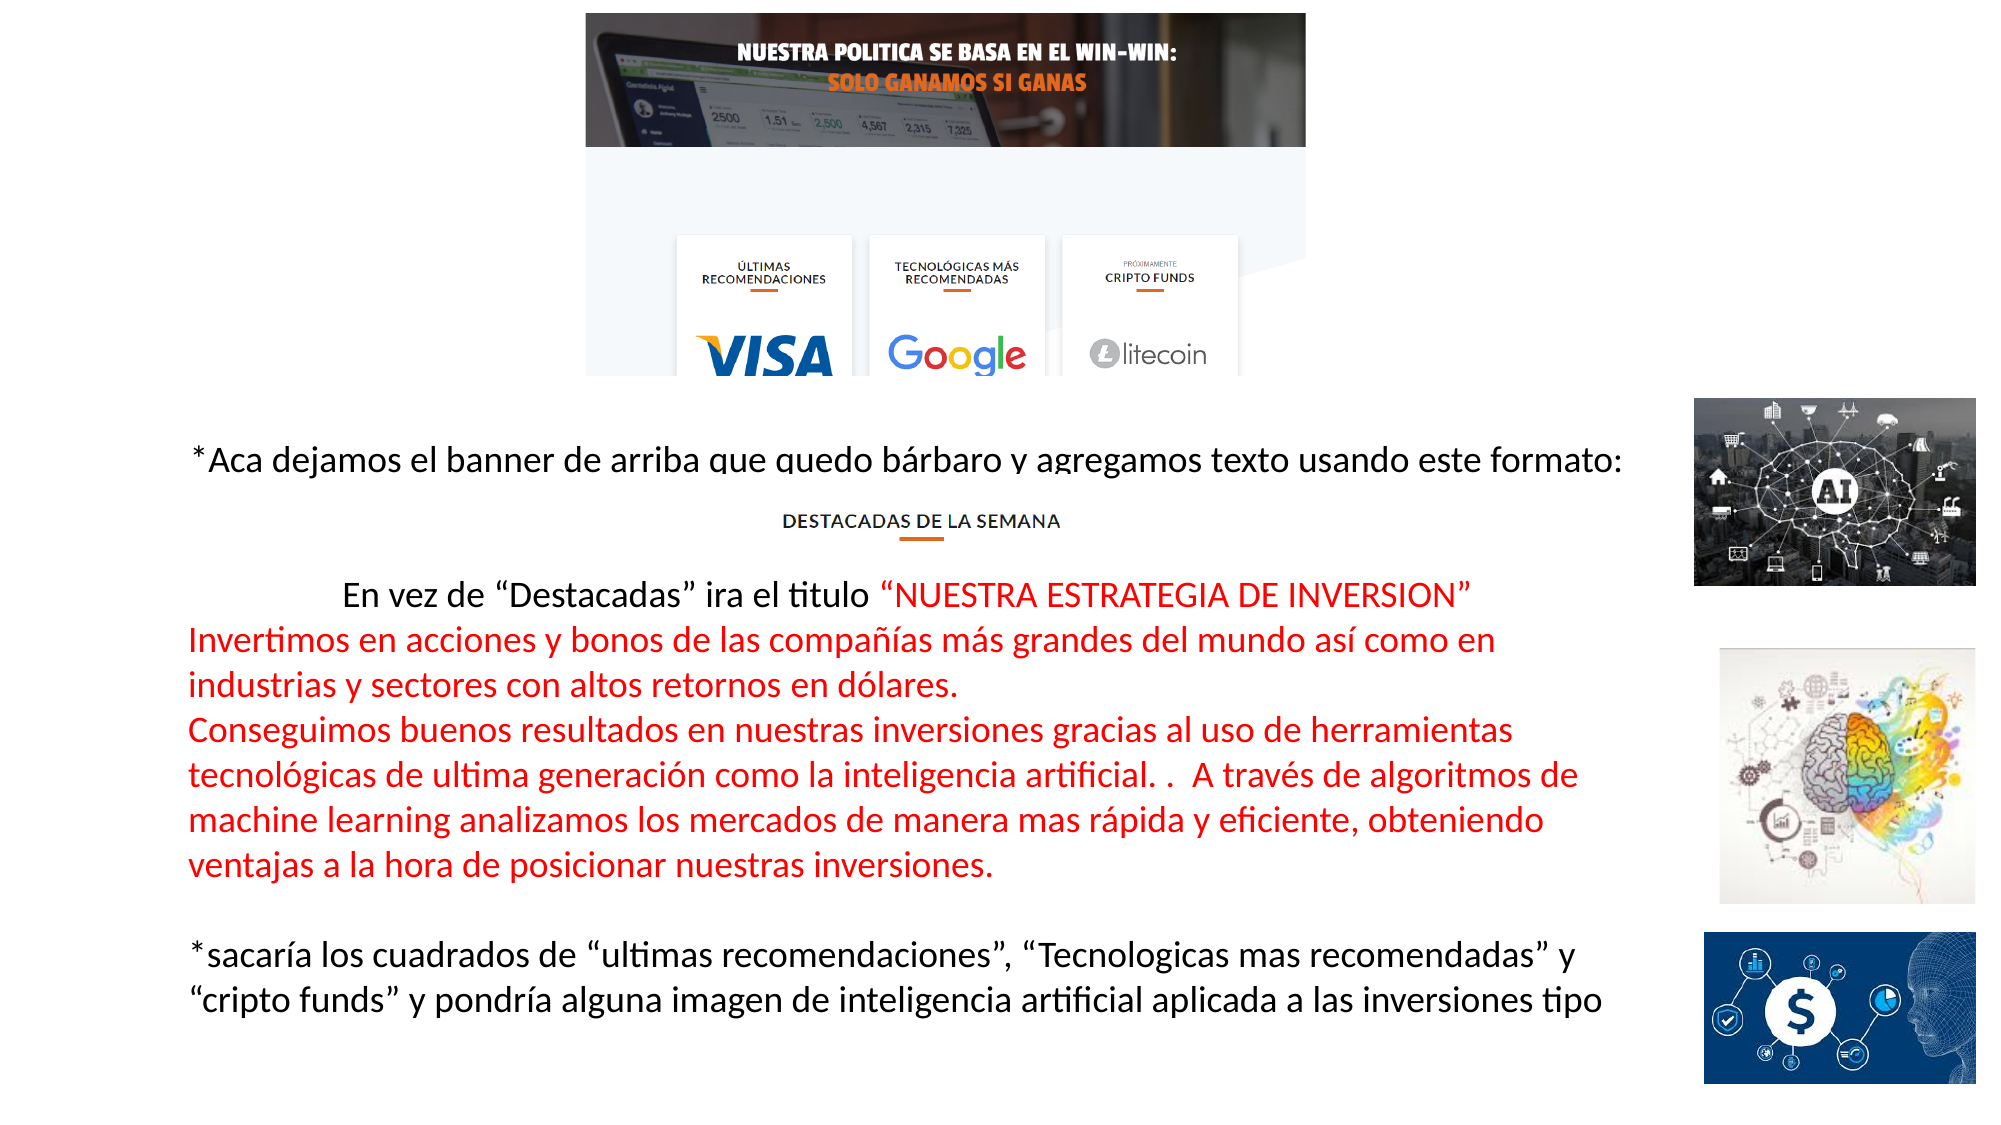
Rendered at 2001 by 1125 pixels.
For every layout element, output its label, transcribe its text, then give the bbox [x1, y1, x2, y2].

picture [1694, 398, 1976, 586]
picture [585, 13, 1306, 376]
picture [1704, 932, 1976, 1084]
picture [1719, 648, 1976, 904]
text_box *Aca dejamos el banner de arriba que quedo bárbaro y agregamos texto usando este formato: En vez de “Destacadas” ira el titulo “NUESTRA ESTRATEGIA DE INVERSION” Invertimos en acciones y bonos de las compañías más grandes del mundo así como en industrias y sectores con altos retornos en dólares. Conseguimos buenos resultados en nuestras inversiones gracias al uso de herramientas tecnológicas de ultima generación como la inteligencia artificial. . A través de algoritmos de machine learning analizamos los mercados de manera mas rápida y eficiente, obteniendo ventajas a la hora de posicionar nuestras inversiones. *sacaría los cuadrados de “ultimas recomendaciones”, “Tecnologicas mas recomendadas” y “cripto funds” y pondría alguna imagen de inteligencia artificial aplicada a las inversiones tipo [173, 427, 1642, 1118]
picture [717, 474, 1098, 554]
